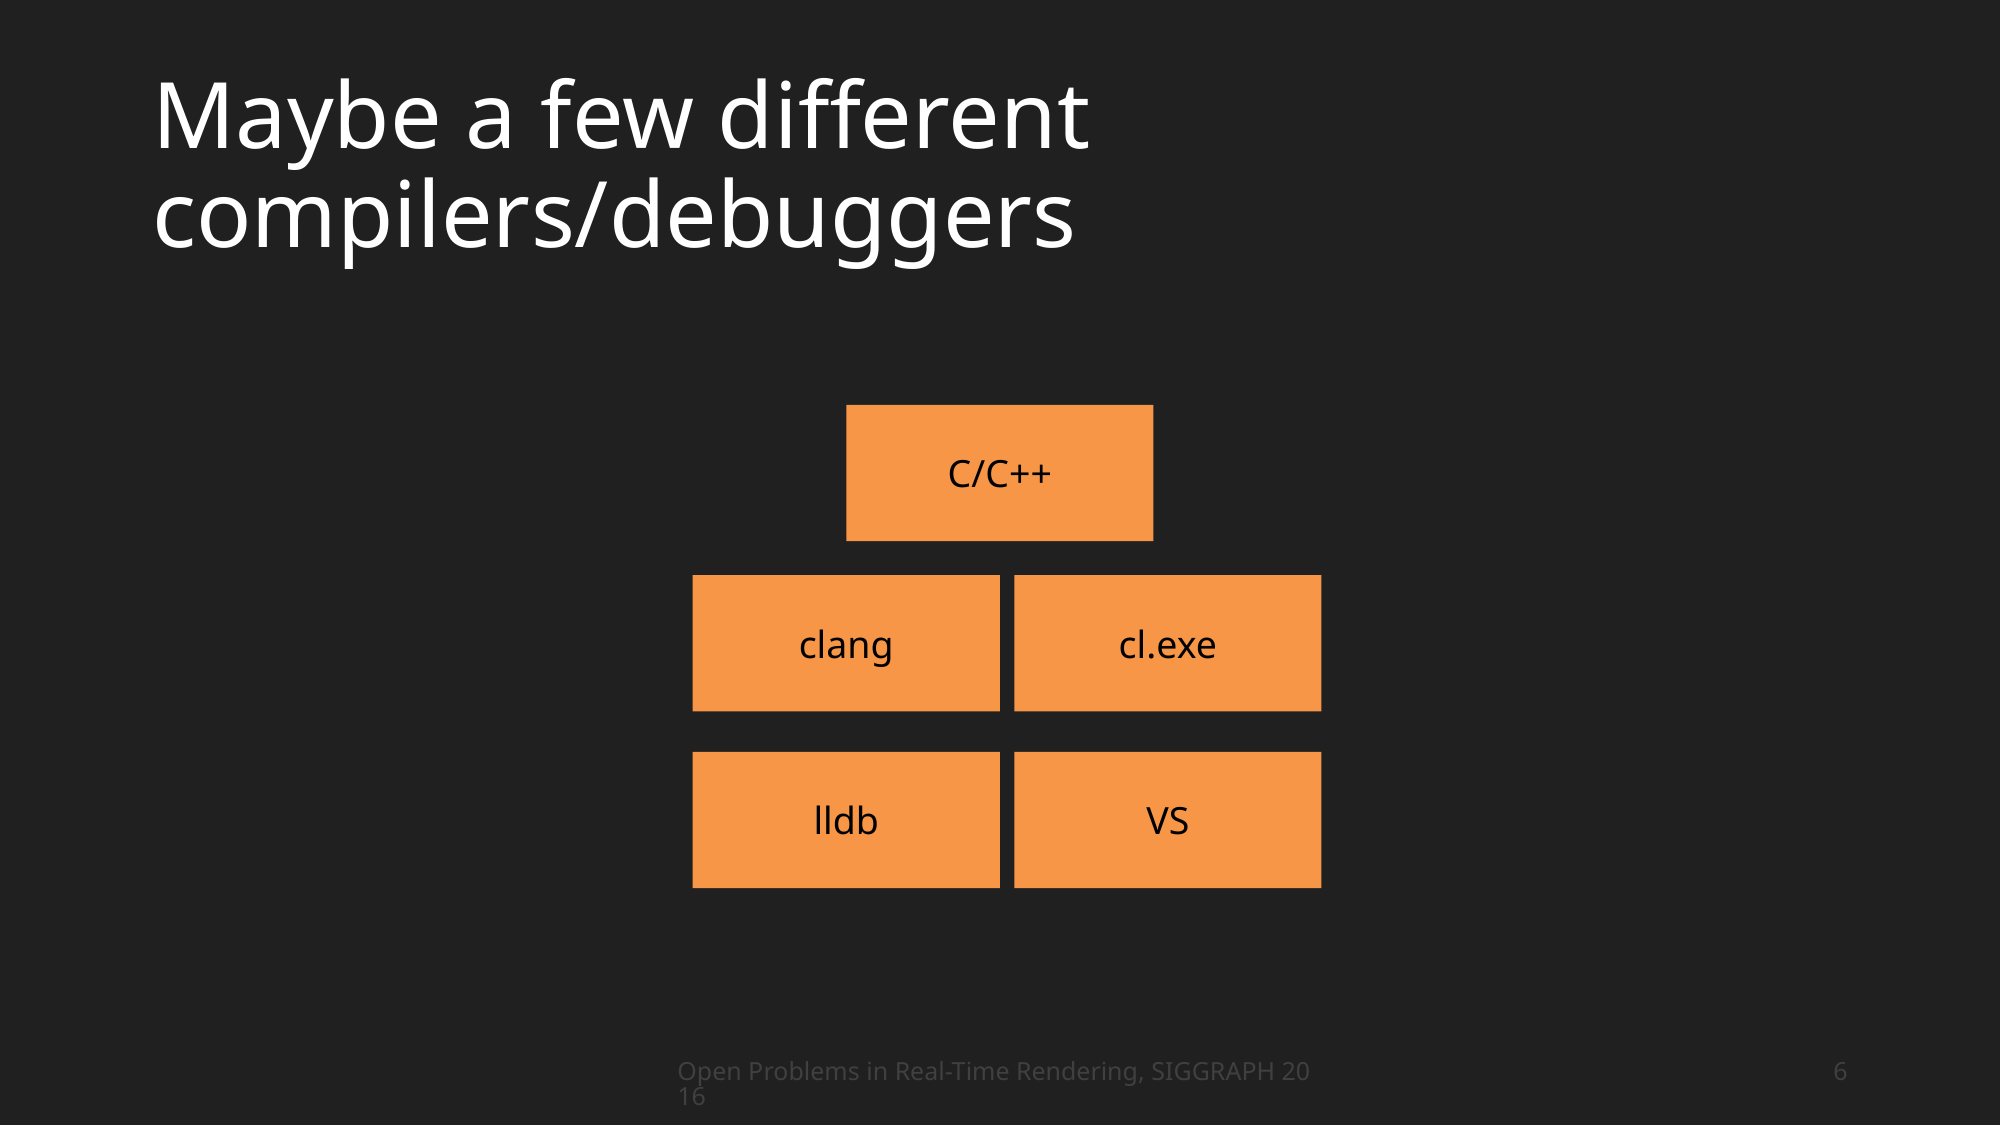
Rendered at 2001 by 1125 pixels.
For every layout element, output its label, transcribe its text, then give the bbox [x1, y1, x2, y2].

text_box clang [692, 574, 1001, 712]
title Maybe a few different compilers/debuggers [137, 59, 1863, 278]
slide_number 6 [1412, 1042, 1863, 1103]
text_box cl.exe [1013, 574, 1323, 712]
text_box VS [1013, 751, 1323, 889]
text_box C/C++ [845, 404, 1154, 542]
text_box lldb [692, 751, 1001, 889]
footer Open Problems in Real-Time Rendering, SIGGRAPH 2016 [662, 1042, 1338, 1103]
